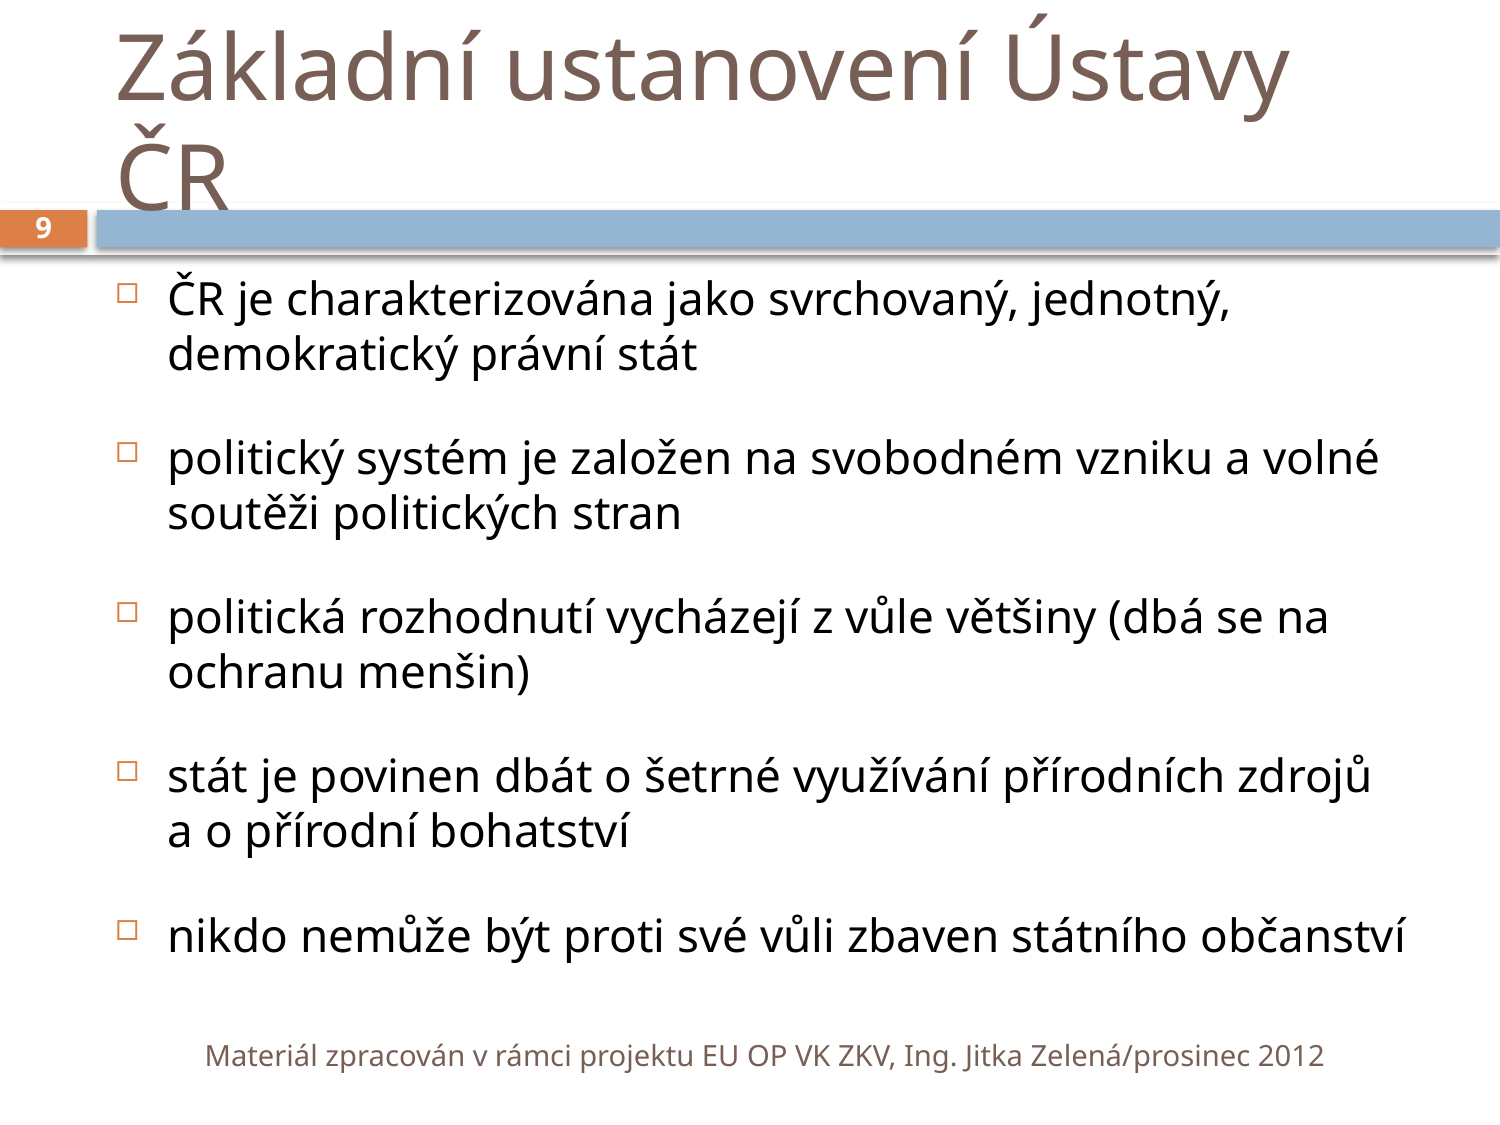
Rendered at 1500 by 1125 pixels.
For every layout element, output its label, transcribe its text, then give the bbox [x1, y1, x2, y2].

list ČR je charakterizována jako svrchovaný, jednotný, demokratický právní stát politický systém je založen na svobodném vzniku a volné soutěži politických stran politická rozhodnutí vycházejí z vůle většiny (dbá se na ochranu menšin) stát je povinen dbát o šetrné využívání přírodních zdrojů a o přírodní bohatství nikdo nemůže být proti své vůli zbaven státního občanství [100, 262, 1438, 1000]
slide_number 9 [0, 208, 88, 249]
footer Materiál zpracován v rámci projektu EU OP VK ZKV, Ing. Jitka Zelená/prosinec 2012 [99, 1024, 1341, 1085]
title Základní ustanovení Ústavy ČR [100, 37, 1438, 200]
